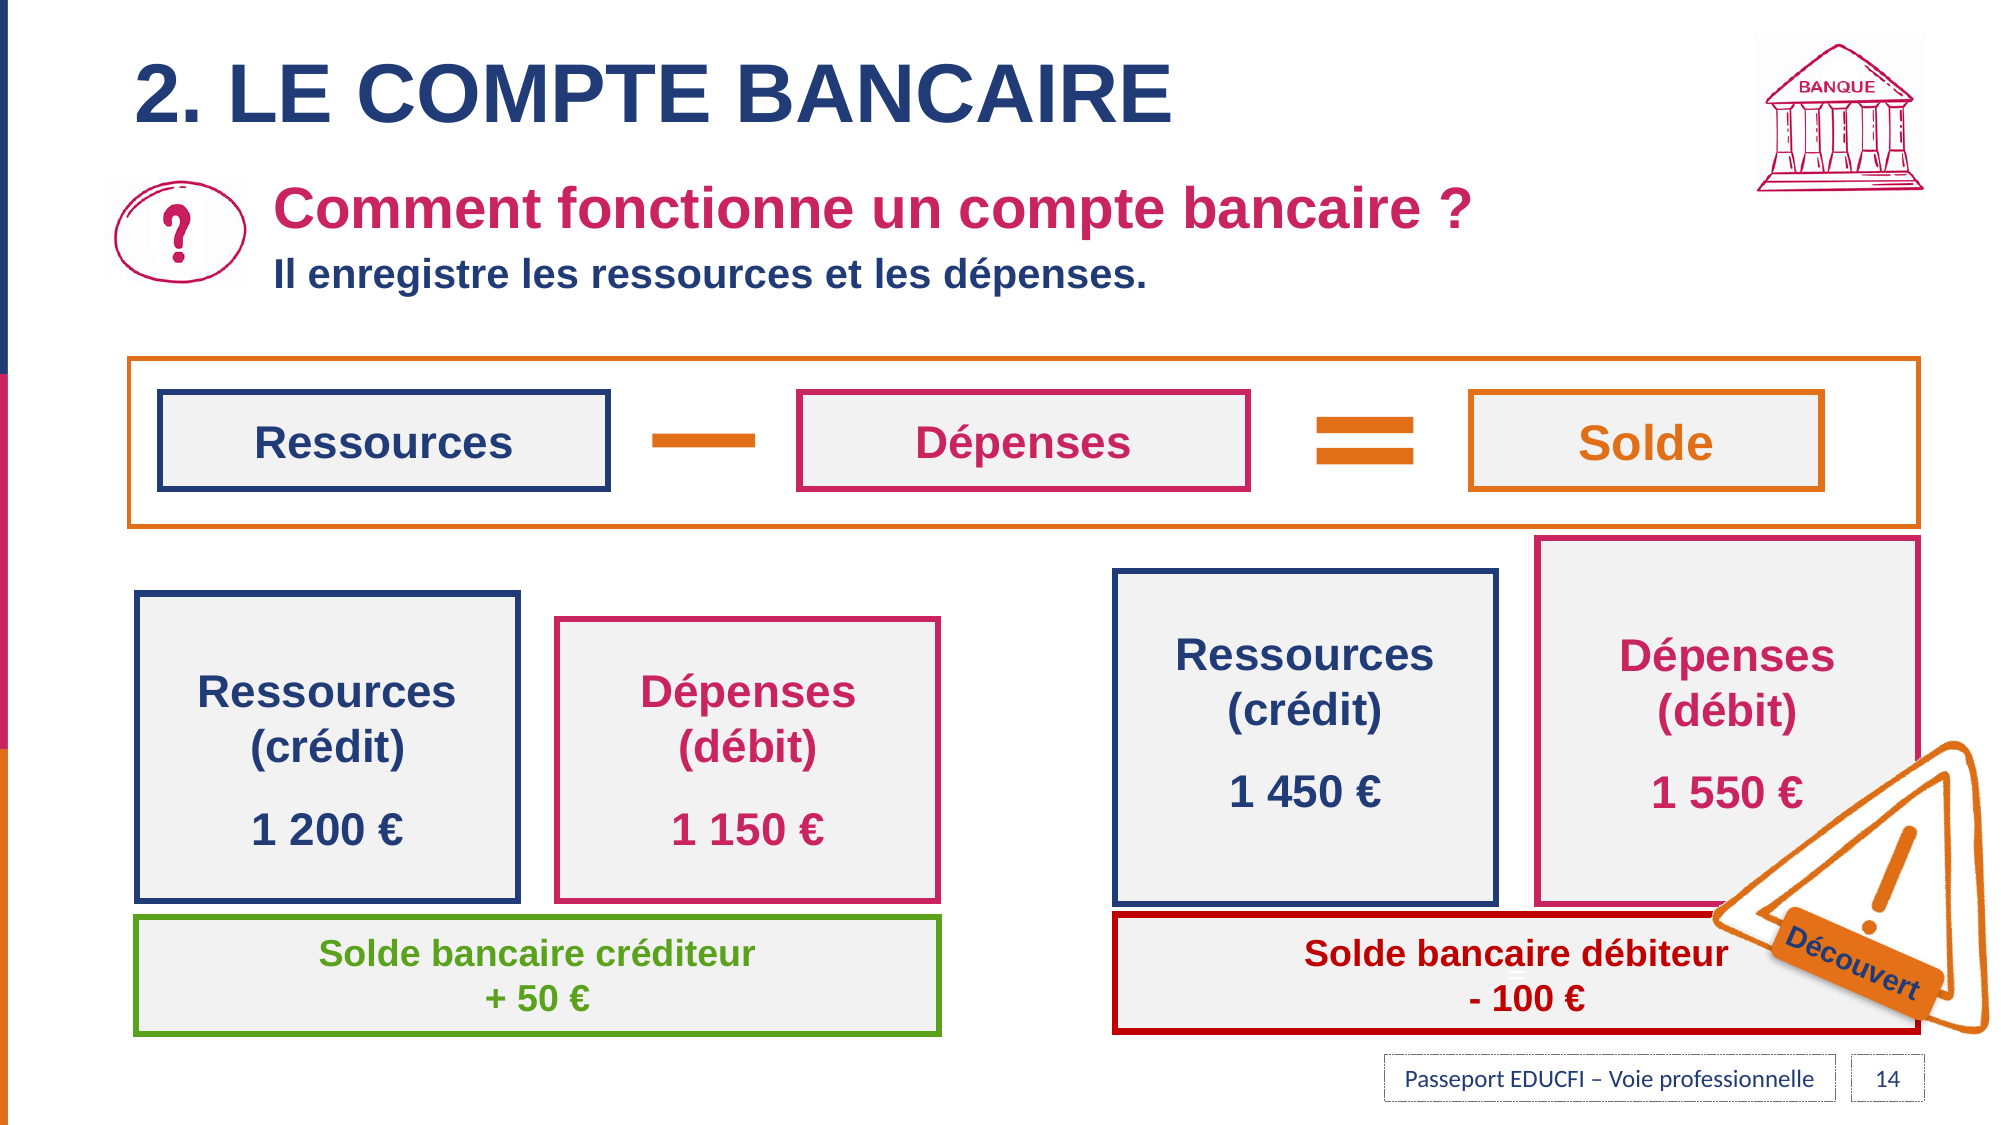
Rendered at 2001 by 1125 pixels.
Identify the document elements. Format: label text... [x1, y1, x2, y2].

text_box Solde [1470, 391, 1823, 490]
slide_number 14 [1851, 1054, 1925, 1102]
text_box Dépenses (débit) 1 550 € [1545, 618, 1911, 826]
picture [1865, 1014, 1998, 1061]
text_box Solde bancaire créditeur + 50 € [135, 926, 939, 1027]
picture [1695, 834, 1742, 963]
footer Passeport EDUCFI – Voie professionnelle [1384, 1054, 1836, 1102]
text_box [1536, 537, 1919, 905]
text_box Ressources (crédit) 1 200 € [167, 654, 488, 862]
text_box [1316, 447, 1414, 465]
text_box [136, 593, 519, 902]
text_box [556, 618, 939, 902]
text_box [128, 357, 1919, 528]
text_box Comment fonctionne un compte bancaire ? Il enregistre les ressources et les dépenses. [265, 162, 1604, 305]
text_box [1316, 416, 1414, 434]
text_box Découvert [1903, 1014, 1930, 1021]
text_box Dépenses [799, 391, 1249, 490]
text_box [135, 916, 940, 1035]
title 2. LE COMPTE BANCAIRE [119, 43, 1749, 150]
picture [0, 0, 8, 1125]
text_box Ressources [159, 391, 609, 490]
text_box = [1114, 913, 1905, 1032]
text_box [652, 433, 756, 448]
text_box [1114, 570, 1497, 905]
text_box Ressources (crédit) 1 450 € [1121, 617, 1490, 825]
text_box Dépenses (débit) 1 150 € [562, 654, 935, 862]
text_box Solde bancaire débiteur - 100 € [1115, 926, 1892, 1027]
picture [1755, 32, 1925, 202]
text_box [1742, 708, 2000, 1014]
picture [1795, 662, 1923, 708]
picture [104, 177, 250, 287]
